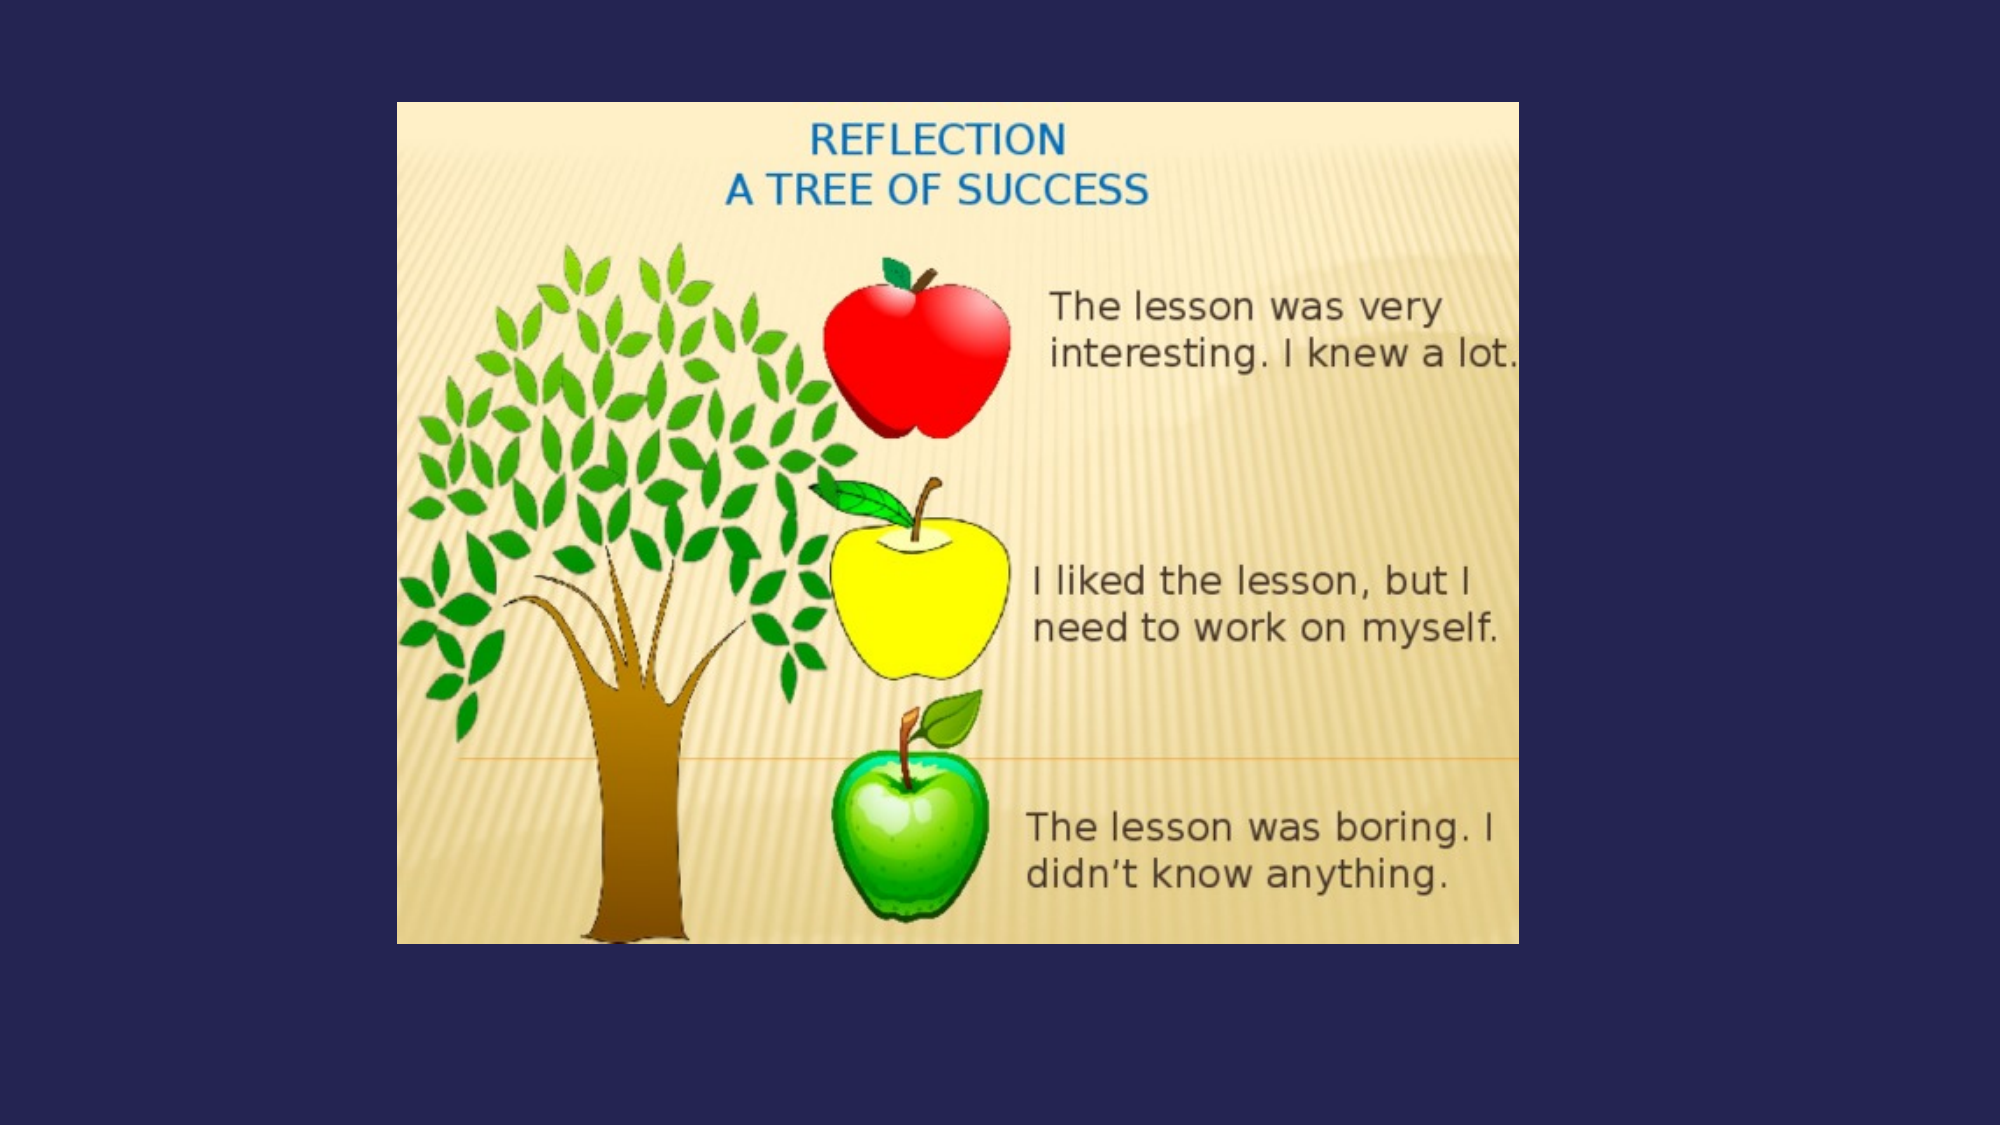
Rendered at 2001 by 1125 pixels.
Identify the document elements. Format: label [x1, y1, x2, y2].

picture [397, 102, 1519, 944]
